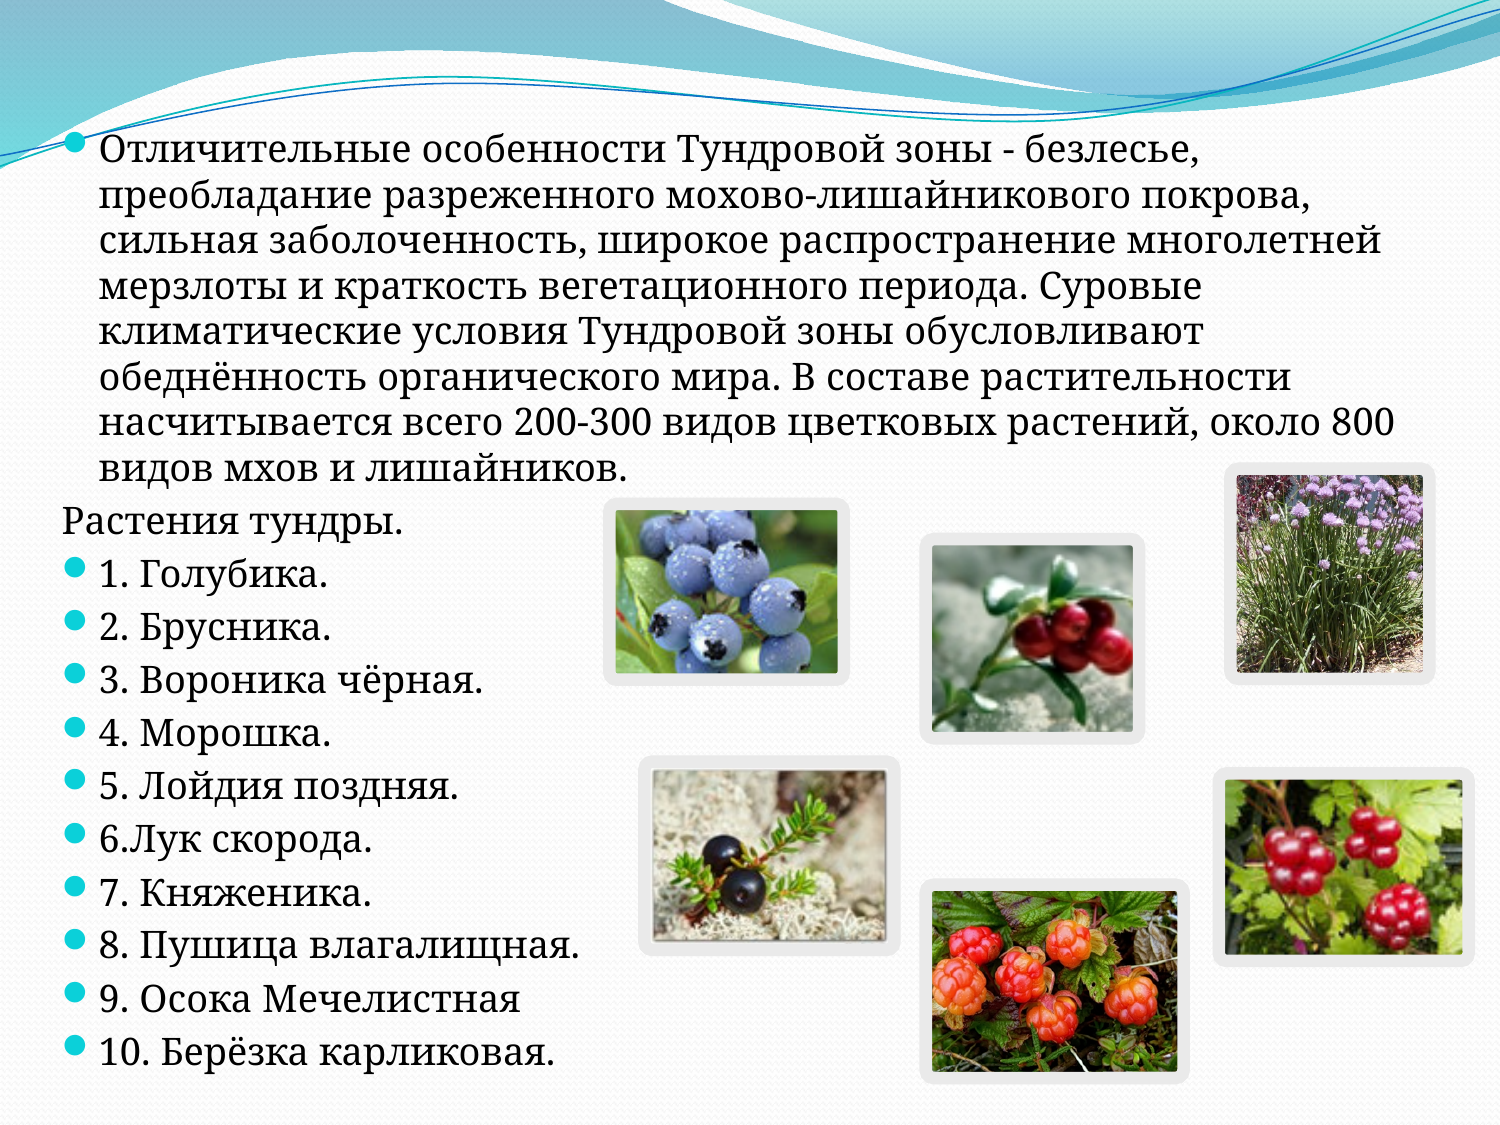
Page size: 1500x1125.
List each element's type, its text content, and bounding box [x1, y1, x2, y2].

picture [1218, 773, 1469, 962]
picture [609, 503, 844, 680]
list Отличительные особенности Тундровой зоны - безлесье, преобладание разреженного мохово-лишайникового покрова, сильная заболоченность, широкое распространение многолетней мерзлоты и краткость вегетационного периода. Суровые климатические условия Тундровой зоны обусловливают обеднённость органического мира. В составе растительности насчитывается всего 200-300 видов цветковых растений, около 800 видов мхов и лишайников. Растения тундры. 1. Голубика. 2. Брусника. 3. Вороника чёрная. 4. Морошка. 5. Лойдия поздняя. 6.Лук скорода. 7. Княженика. 8. Пушица влагалищная. 9. Осока Мечелистная 10. Берёзка карликовая. [46, 117, 1465, 1090]
picture [925, 884, 1184, 1079]
picture [1230, 468, 1430, 680]
picture [644, 761, 895, 951]
picture [925, 538, 1140, 739]
